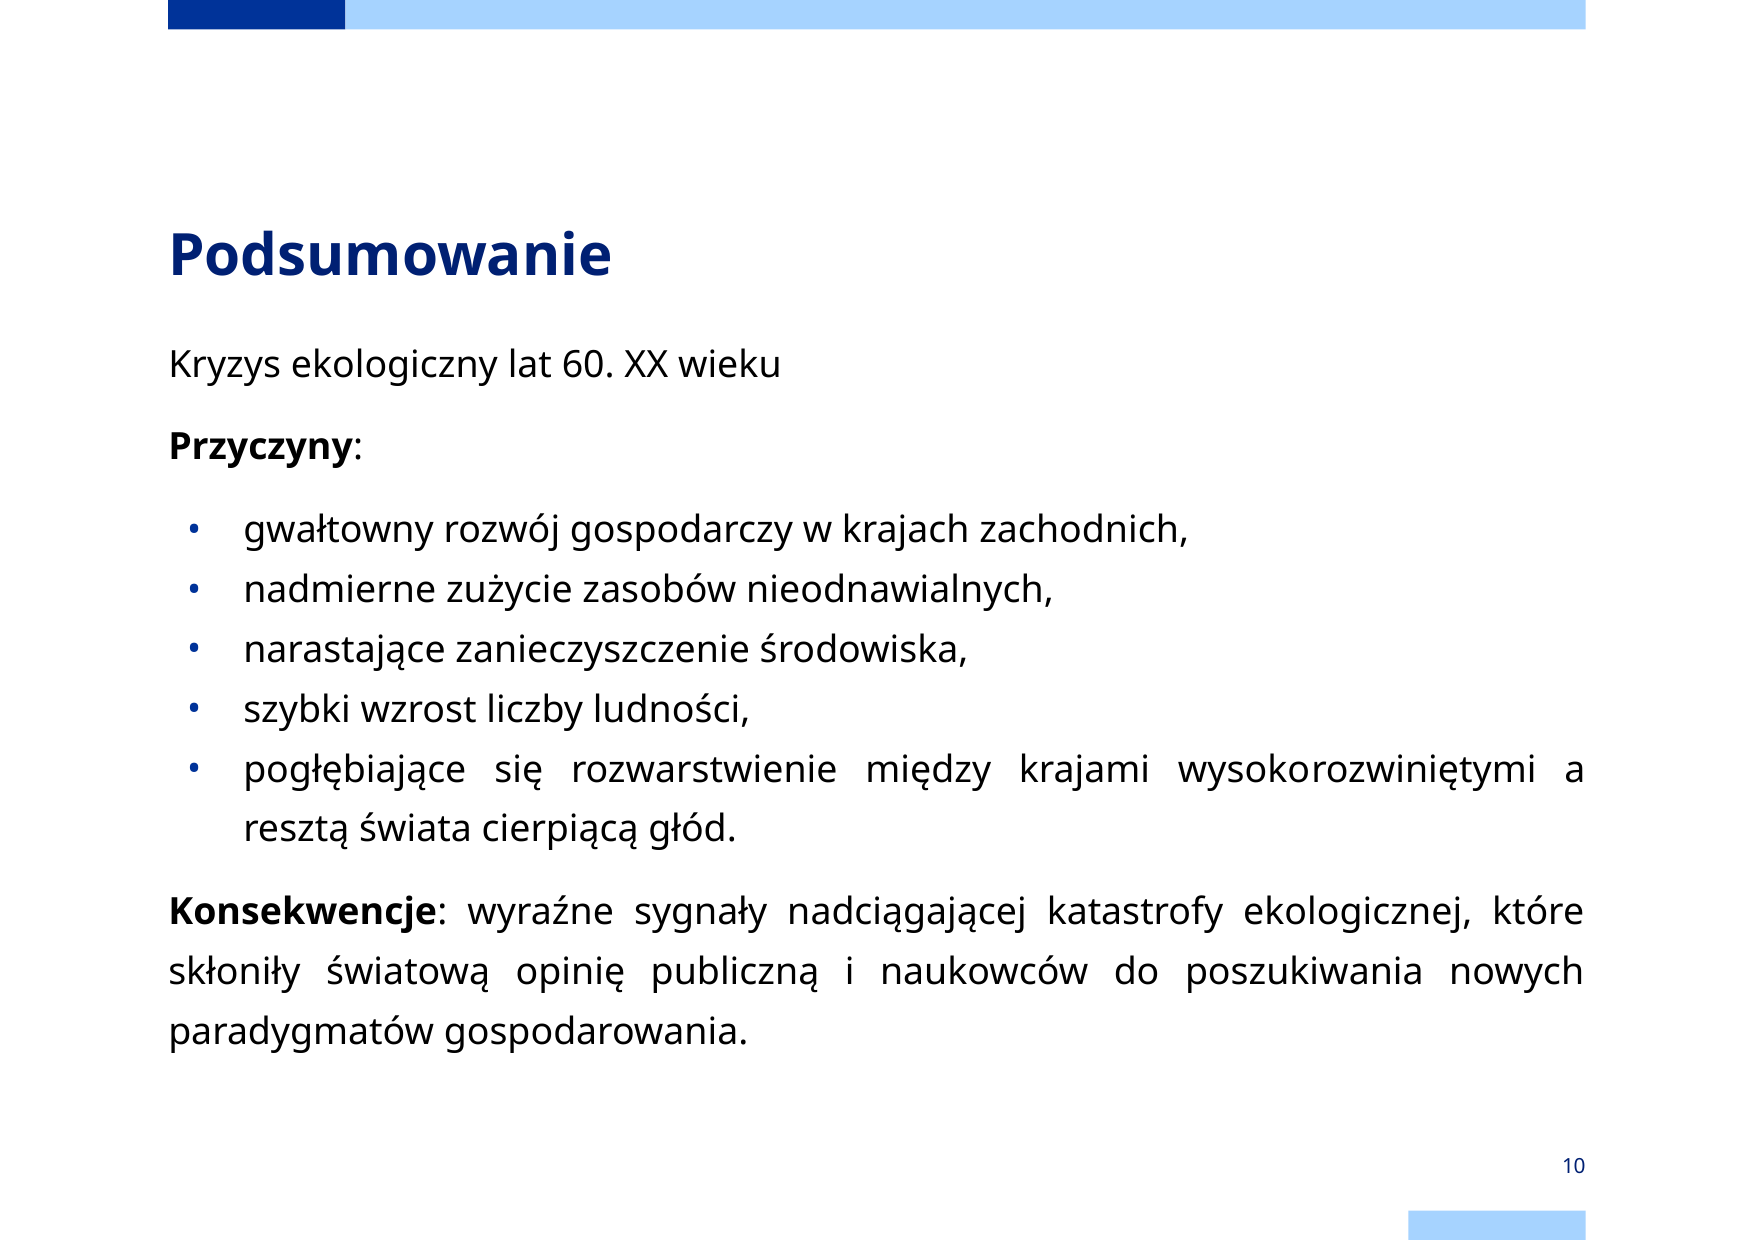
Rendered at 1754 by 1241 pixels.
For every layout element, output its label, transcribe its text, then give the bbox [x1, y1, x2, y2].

title Podsumowanie [168, 147, 1586, 324]
list Kryzys ekologiczny lat 60. XX wieku Przyczyny: gwałtowny rozwój gospodarczy w krajach zachodnich, nadmierne zużycie zasobów nieodnawialnych, narastające zanieczyszczenie środowiska, szybki wzrost liczby ludności, pogłębiające się rozwarstwienie między krajami wysoko­rozwiniętymi a resztą świata cierpiącą głód. Konsekwencje: wyraźne sygnały nadciągającej katastrofy ekologicznej, które skłoniły światową opinię publiczną i naukowców do poszukiwania nowych paradygmatów gospodarowania. [168, 324, 1586, 1093]
slide_number ‹#› [1408, 1151, 1586, 1182]
